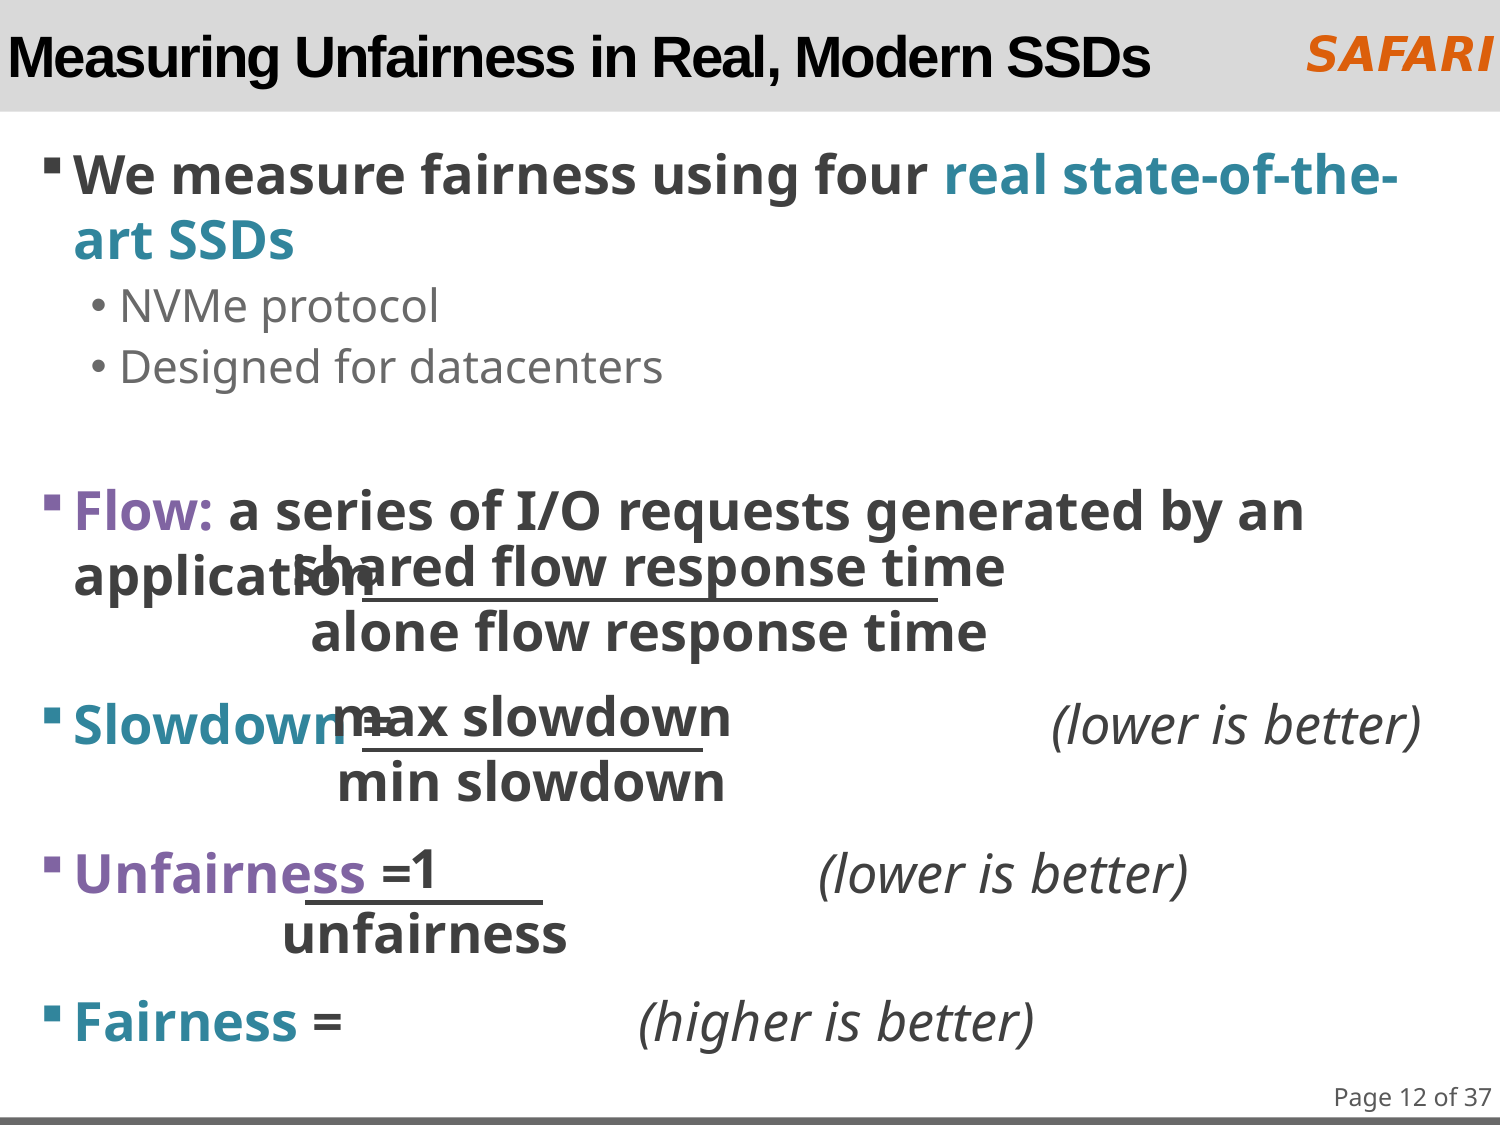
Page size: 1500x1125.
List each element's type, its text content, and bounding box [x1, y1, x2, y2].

list We measure fairness using four real state-of-the-art SSDs NVMe protocol Designed for datacenters Flow: a series of I/O requests generated by an application Slowdown = (lower is better) Unfairness = (lower is better) Fairness = (higher is better) [24, 132, 1475, 1073]
text_box max slowdown min slowdown [316, 674, 749, 820]
picture [1305, 26, 1500, 83]
text_box 1 unfairness [266, 827, 585, 973]
text_box shared flow response time alone flow response time [278, 524, 1022, 670]
title Measuring Unfairness in Real, Modern SSDs [0, 22, 1300, 94]
slide_number Page 12 of 37 [1275, 1079, 1500, 1118]
